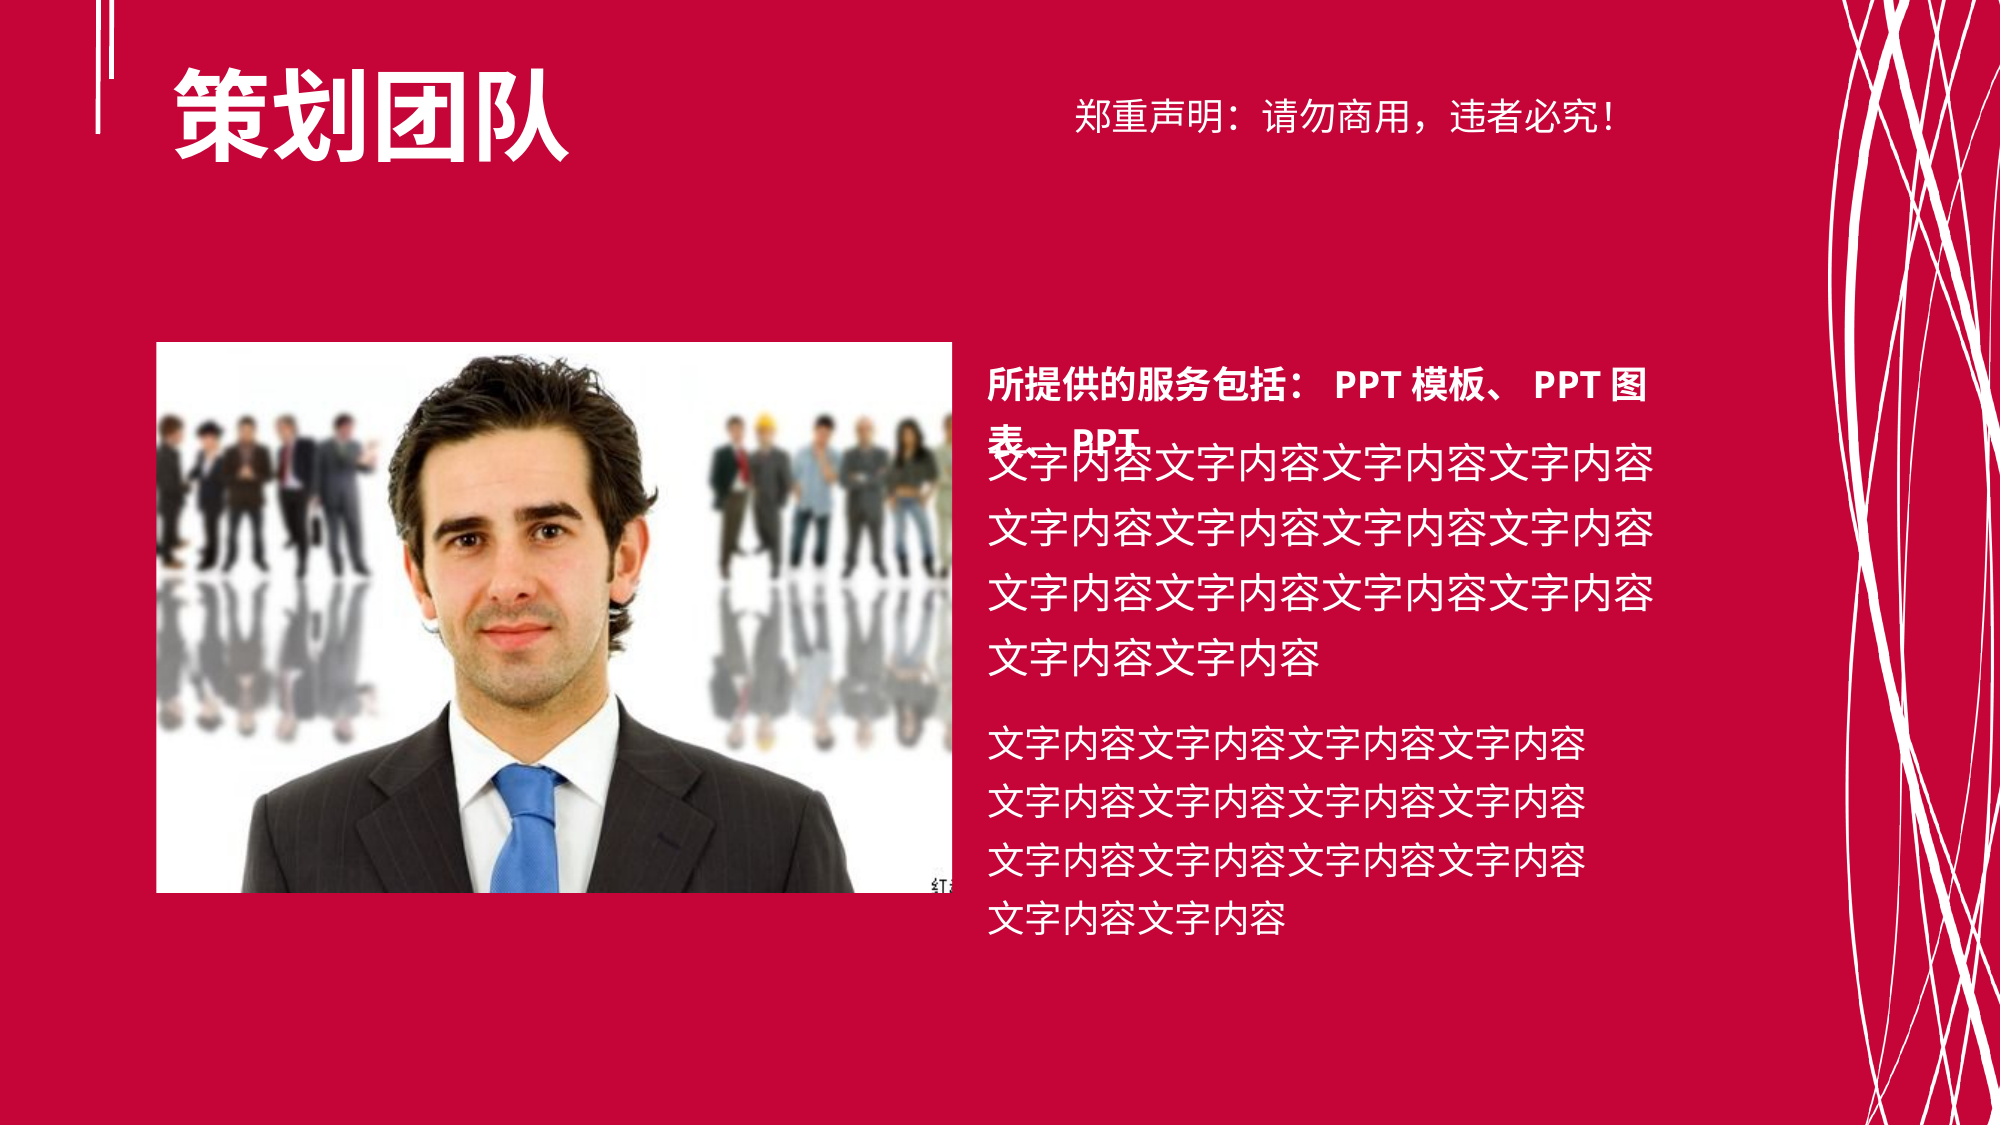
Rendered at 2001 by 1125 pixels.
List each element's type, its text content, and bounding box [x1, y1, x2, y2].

title 策划团队 [156, 58, 602, 170]
picture [156, 341, 953, 893]
text_box 所提供的服务包括：PPT模板、PPT图表、PPT [972, 340, 1808, 472]
text_box 文字内容文字内容文字内容文字内容 文字内容文字内容文字内容文字内容 文字内容文字内容文字内容文字内容 文字内容文字内容 [972, 414, 1864, 755]
picture [1828, 0, 2000, 1125]
text_box 文字内容文字内容文字内容文字内容 文字内容文字内容文字内容文字内容 文字内容文字内容文字内容文字内容 文字内容文字内容 [972, 698, 1827, 1006]
